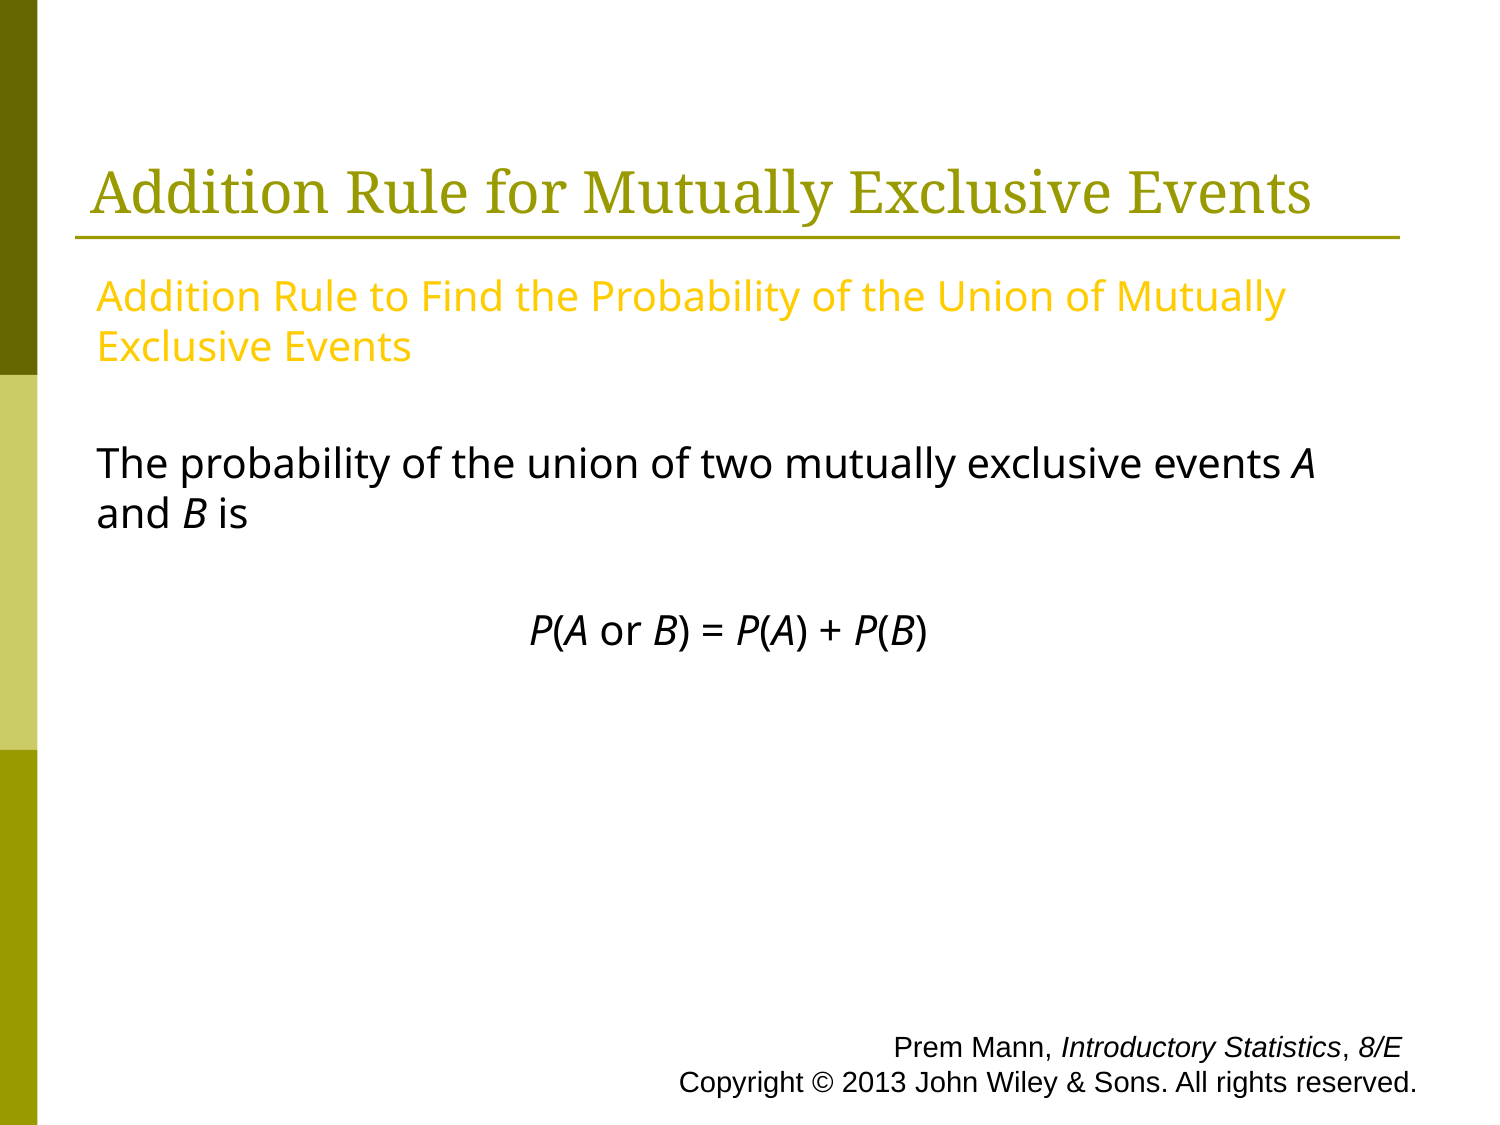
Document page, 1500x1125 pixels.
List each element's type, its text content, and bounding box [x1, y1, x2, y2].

list Addition Rule to Find the Probability of the Union of Mutually Exclusive Events The probability of the union of two mutually exclusive events A and B is P(A or B) = P(A) + P(B) [24, 262, 1375, 938]
title Addition Rule for Mutually Exclusive Events [75, 45, 1425, 233]
text_box Prem Mann, Introductory Statistics, 8/E Copyright © 2013 John Wiley & Sons. All rights reserved. [664, 1020, 1449, 1106]
